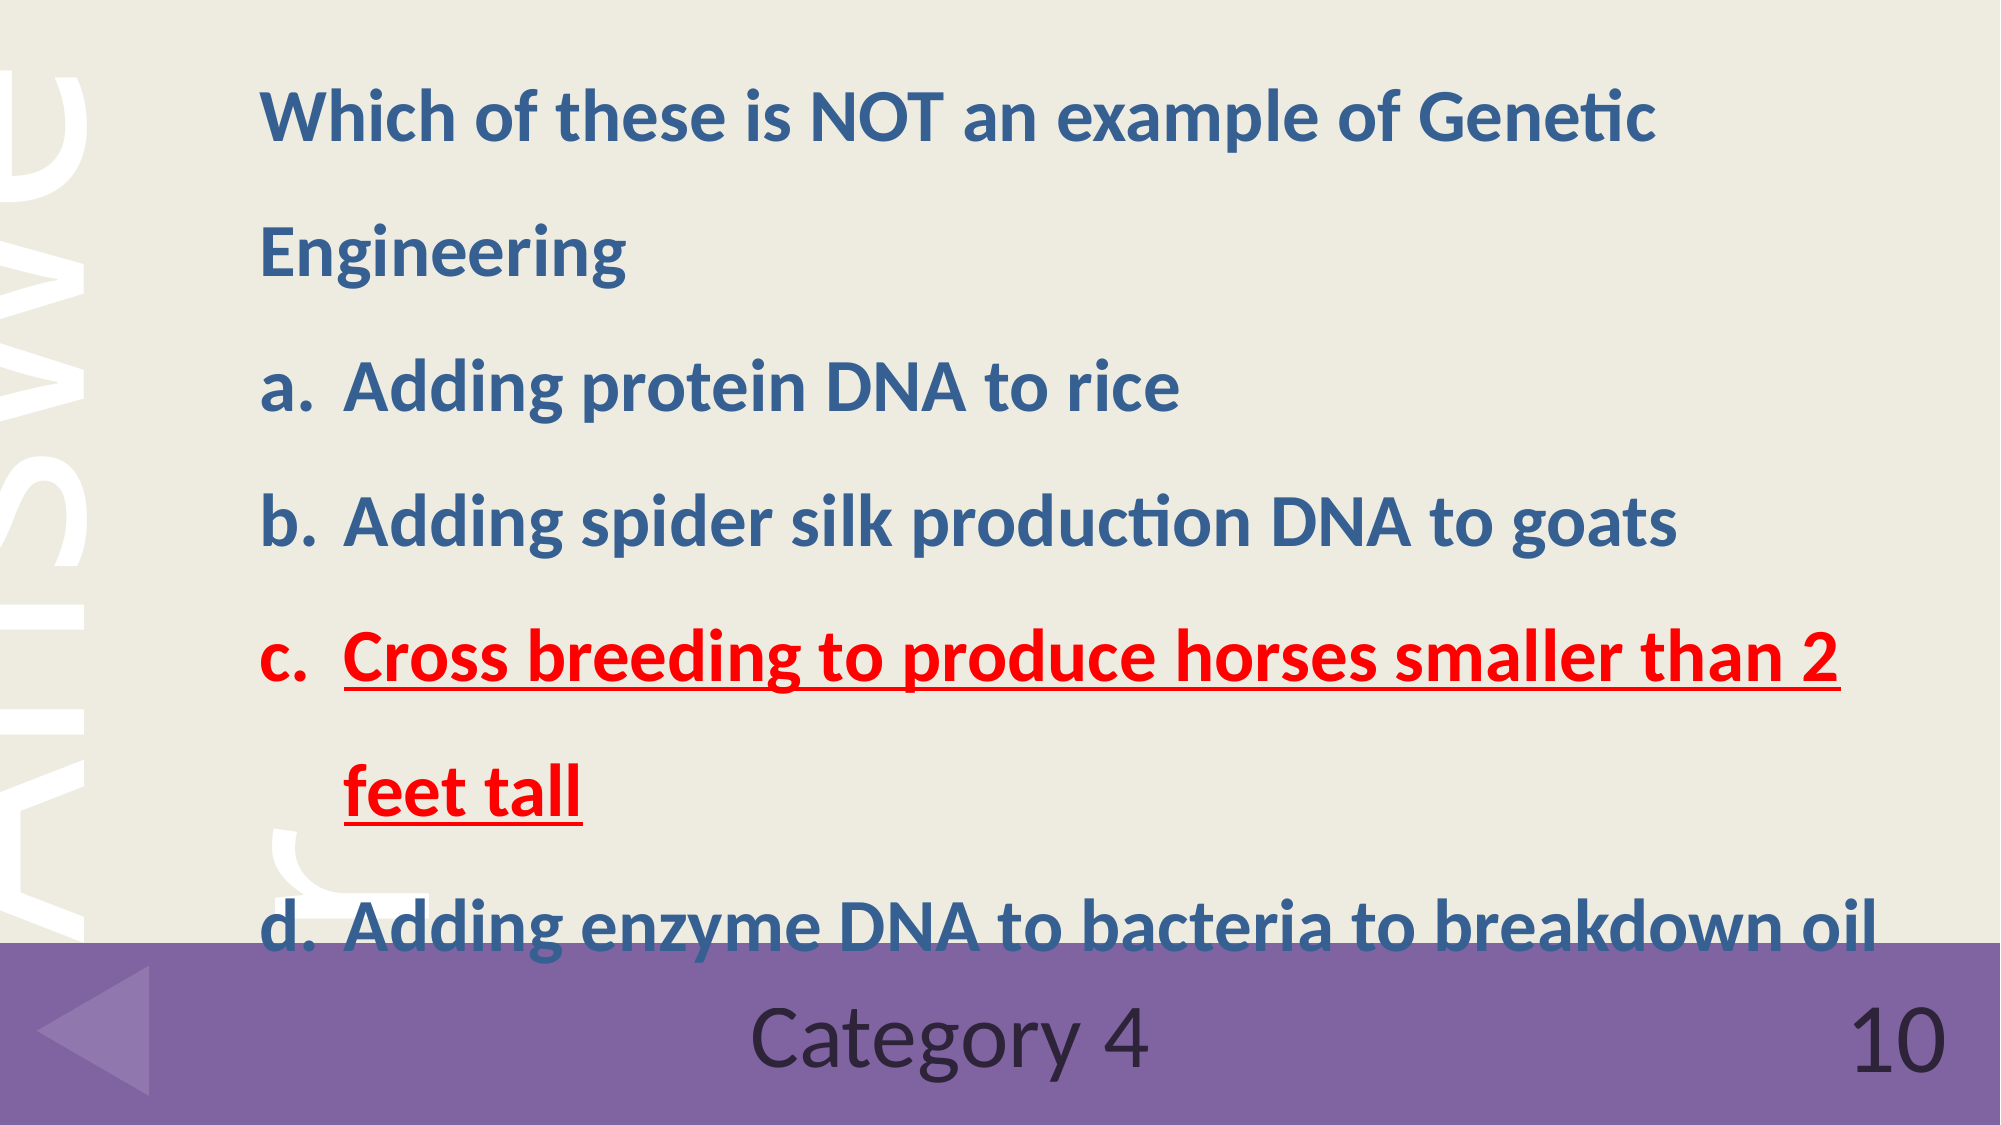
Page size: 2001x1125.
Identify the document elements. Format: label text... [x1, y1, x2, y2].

list Which of these is NOT an example of Genetic Engineering Adding protein DNA to rice Adding spider silk production DNA to goats Cross breeding to produce horses smaller than 2 feet tall Adding enzyme DNA to bacteria to breakdown oil [244, 138, 1968, 850]
title Category 4 [50, 937, 1850, 1125]
list 10 [1850, 967, 1963, 1097]
